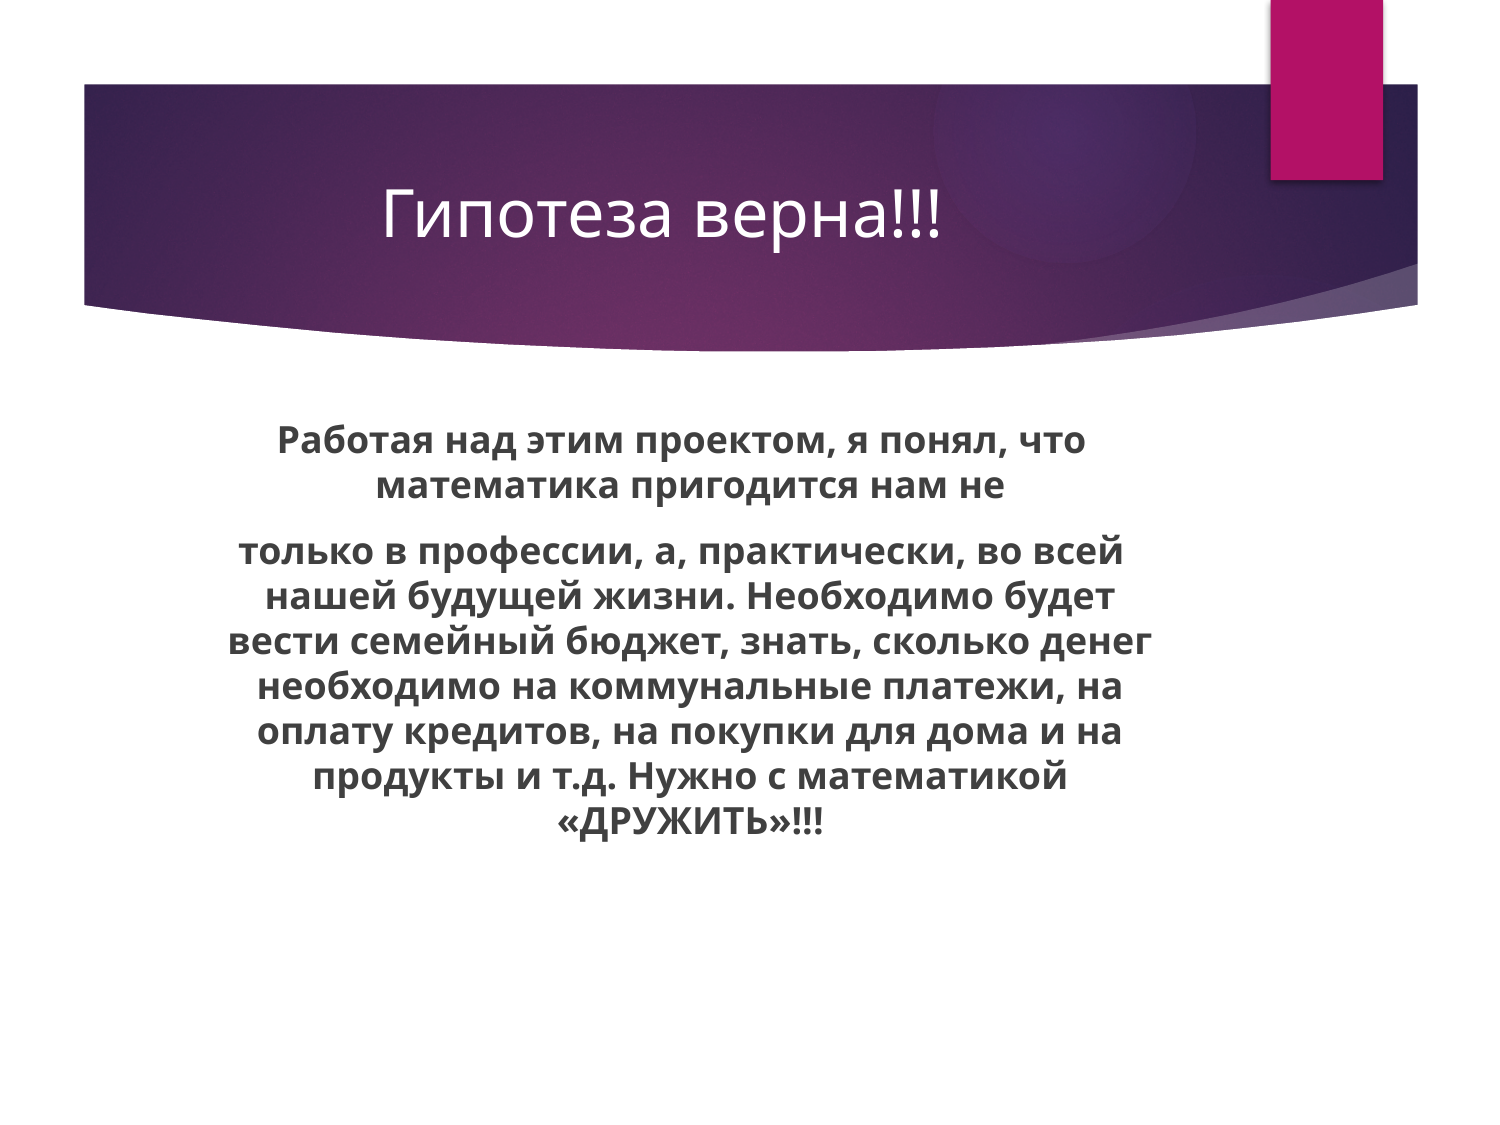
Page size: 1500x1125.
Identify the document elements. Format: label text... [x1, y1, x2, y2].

list Работая над этим проектом, я понял, что математика пригодится нам не только в профессии, а, практически, во всей нашей будущей жизни. Необходимо будет вести семейный бюджет, знать, сколько денег необходимо на коммунальные платежи, на оплату кредитов, на покупки для дома и на продукты и т.д. Нужно с математикой «ДРУЖИТЬ»!!! [141, 408, 1183, 988]
title Гипотеза верна!!! [142, 152, 1183, 269]
